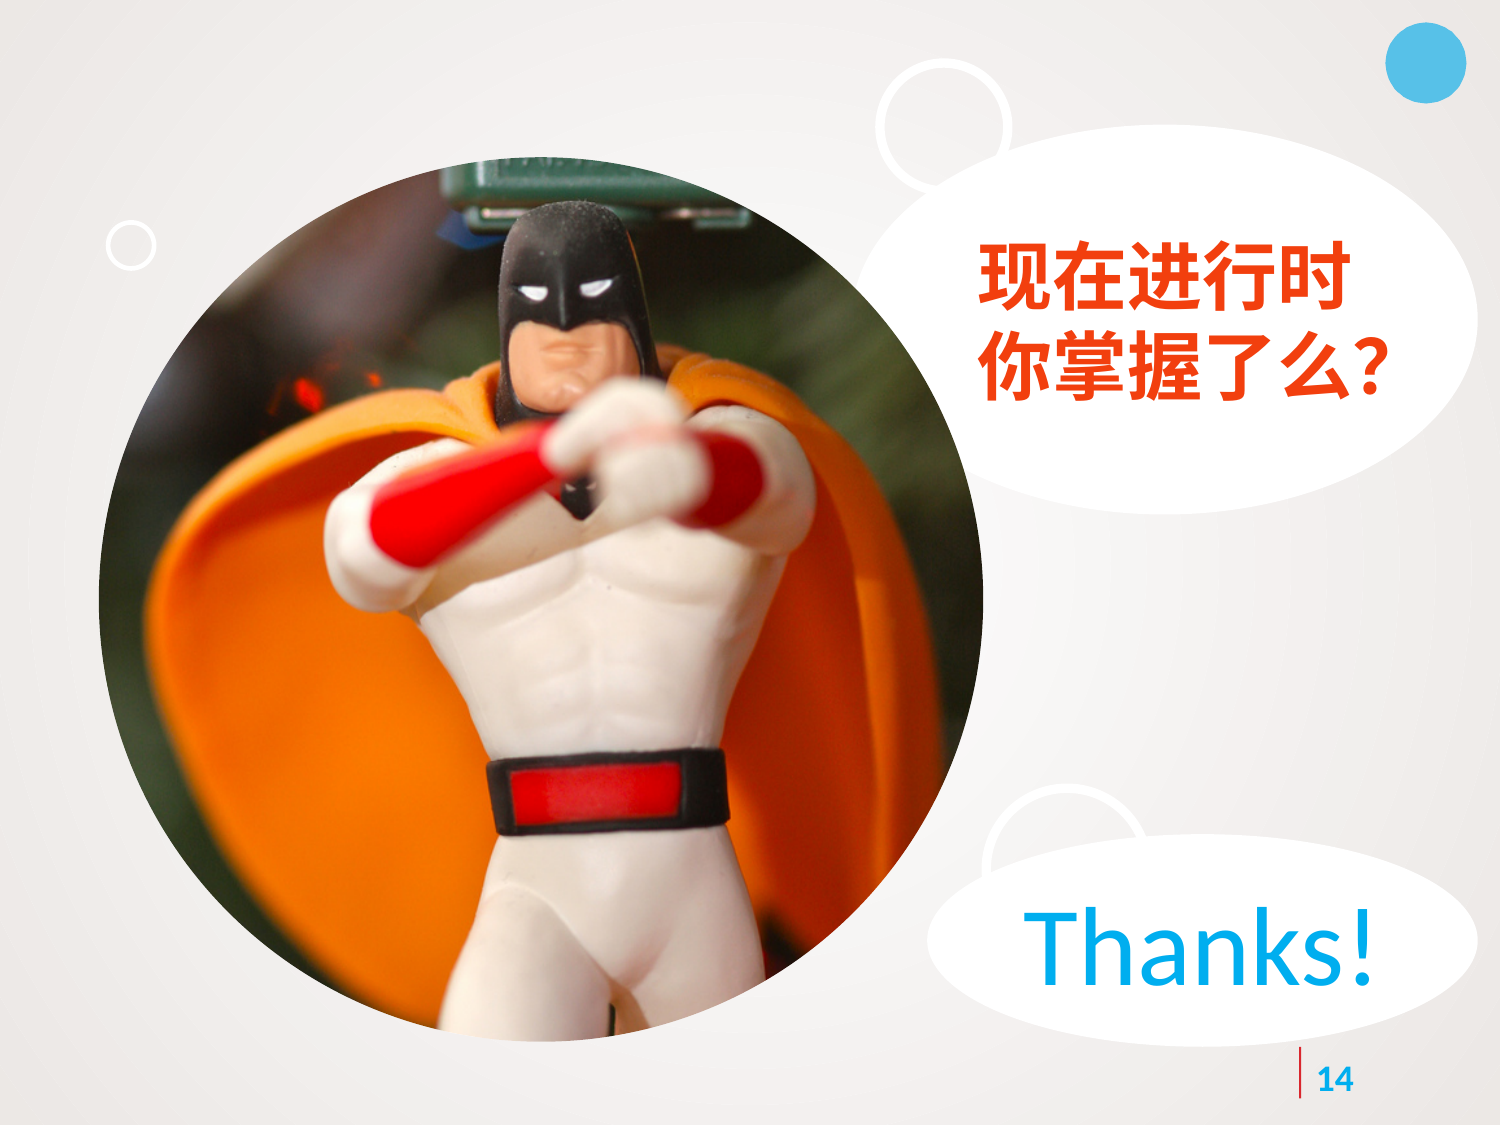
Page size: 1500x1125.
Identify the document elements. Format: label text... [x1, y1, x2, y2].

text_box 14 [1293, 1046, 1377, 1107]
picture [98, 156, 984, 1042]
text_box Thanks! [989, 832, 1480, 1049]
text_box 现在进行时 你掌握了么？ [986, 122, 1480, 517]
